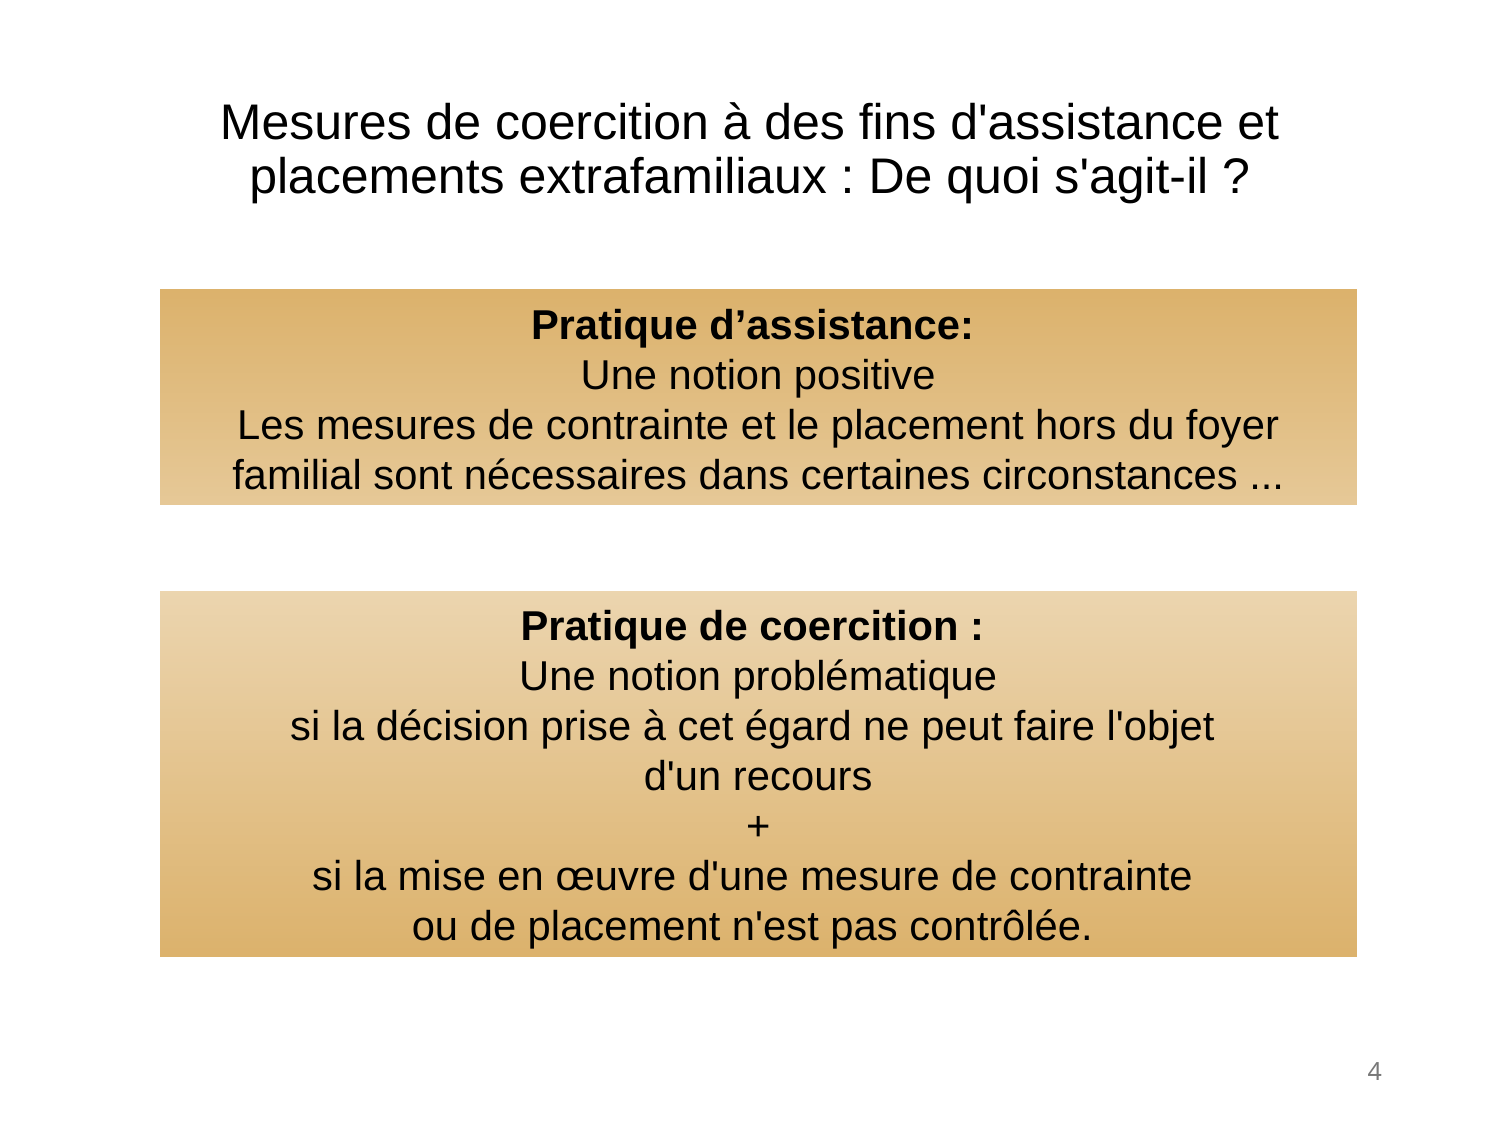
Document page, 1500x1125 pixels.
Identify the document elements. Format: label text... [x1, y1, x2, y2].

title Mesures de coercition à des fins d'assistance et placements extrafamiliaux : De quoi s'agit-il ? [103, 59, 1397, 240]
text_box Pratique de coercition : Une notion problématique si la décision prise à cet égard ne peut faire l'objet d'un recours + si la mise en œuvre d'une mesure de contrainte ou de placement n'est pas contrôlée. [160, 591, 1357, 957]
text_box Pratique d’assistance: Une notion positive Les mesures de contrainte et le placement hors du foyer familial sont nécessaires dans certaines circonstances ... [160, 290, 1357, 505]
slide_number 4 [1059, 1042, 1397, 1103]
